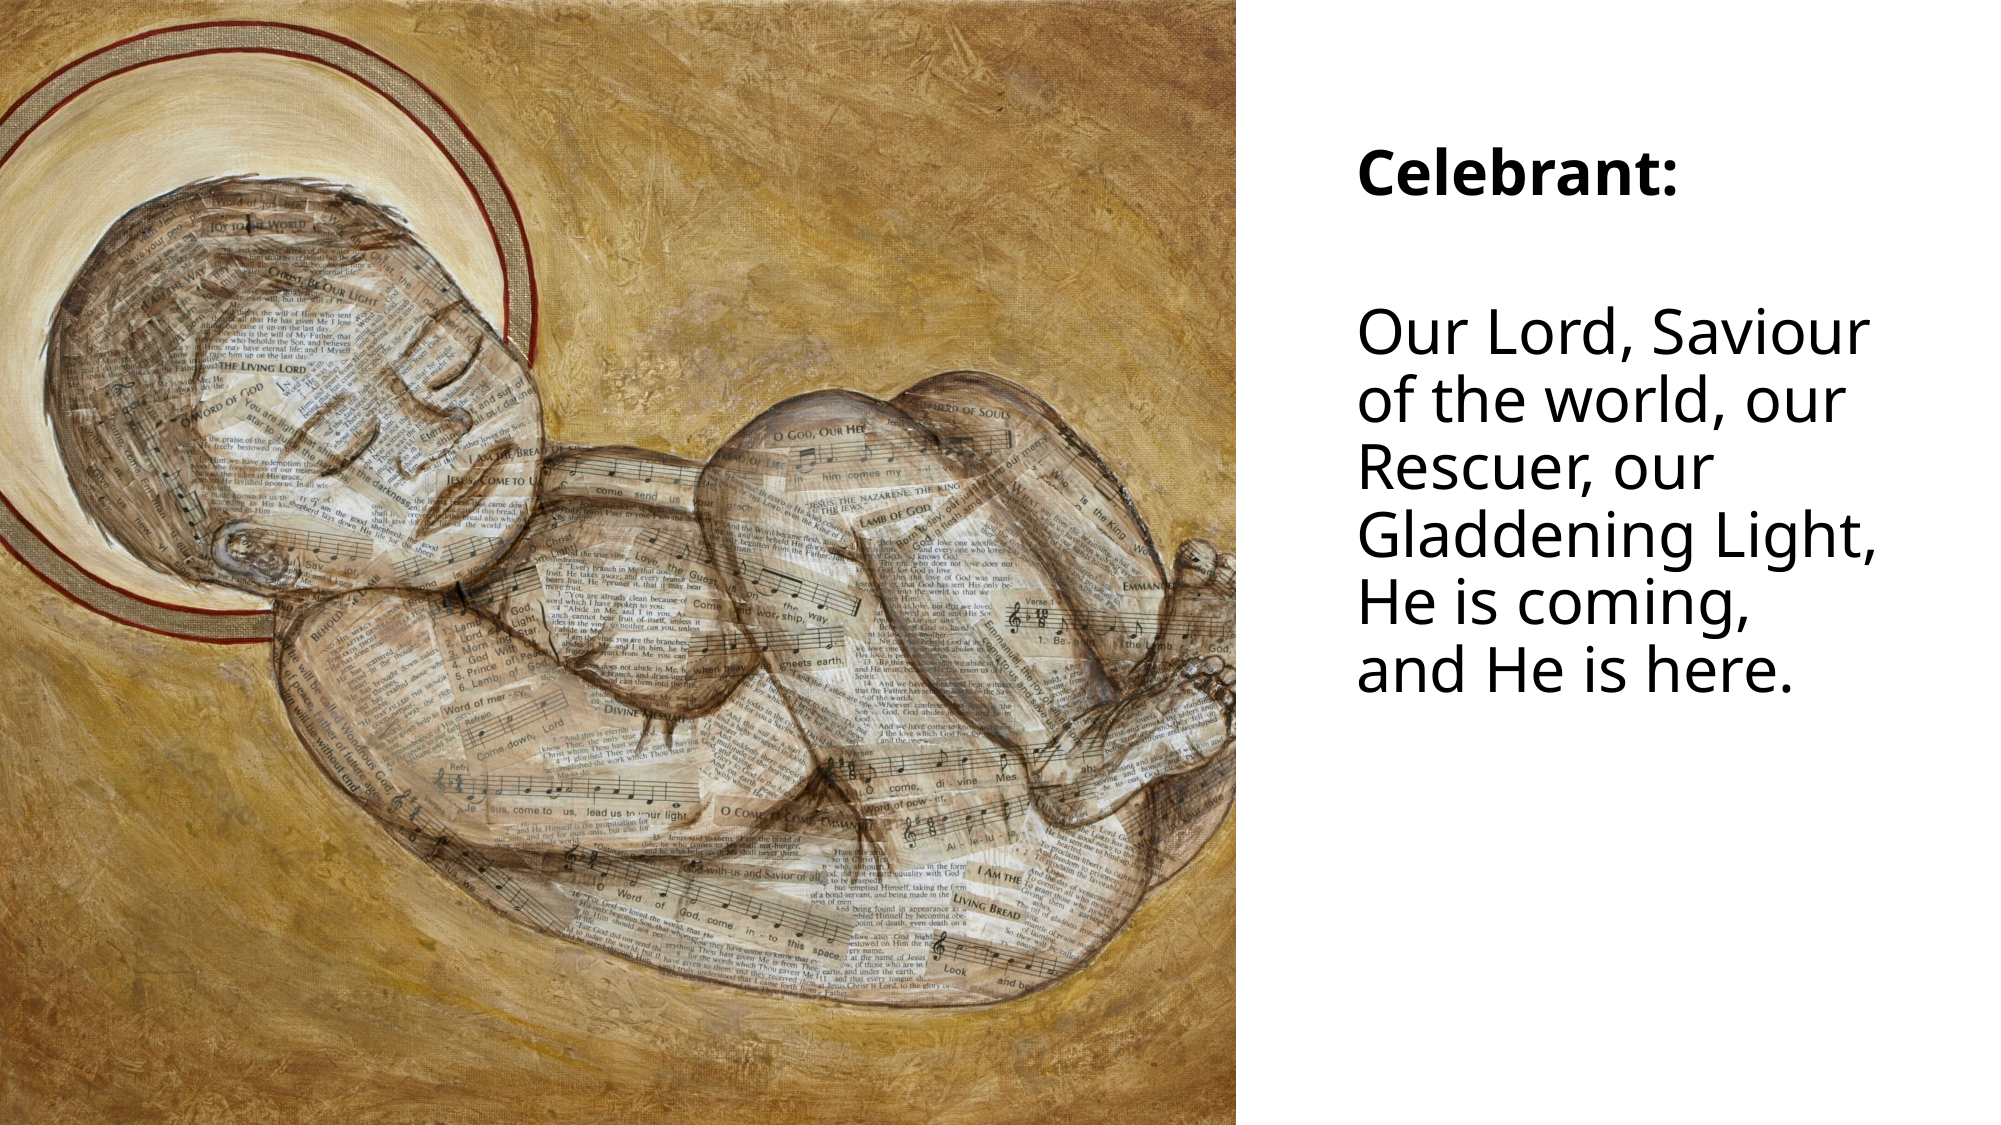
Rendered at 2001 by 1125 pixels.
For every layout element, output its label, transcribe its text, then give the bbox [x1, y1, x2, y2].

text_box Celebrant: Our Lord, Saviour of the world, our Rescuer, our Gladdening Light, He is coming, and He is here. [1341, 104, 1895, 714]
picture [0, 0, 1236, 1125]
